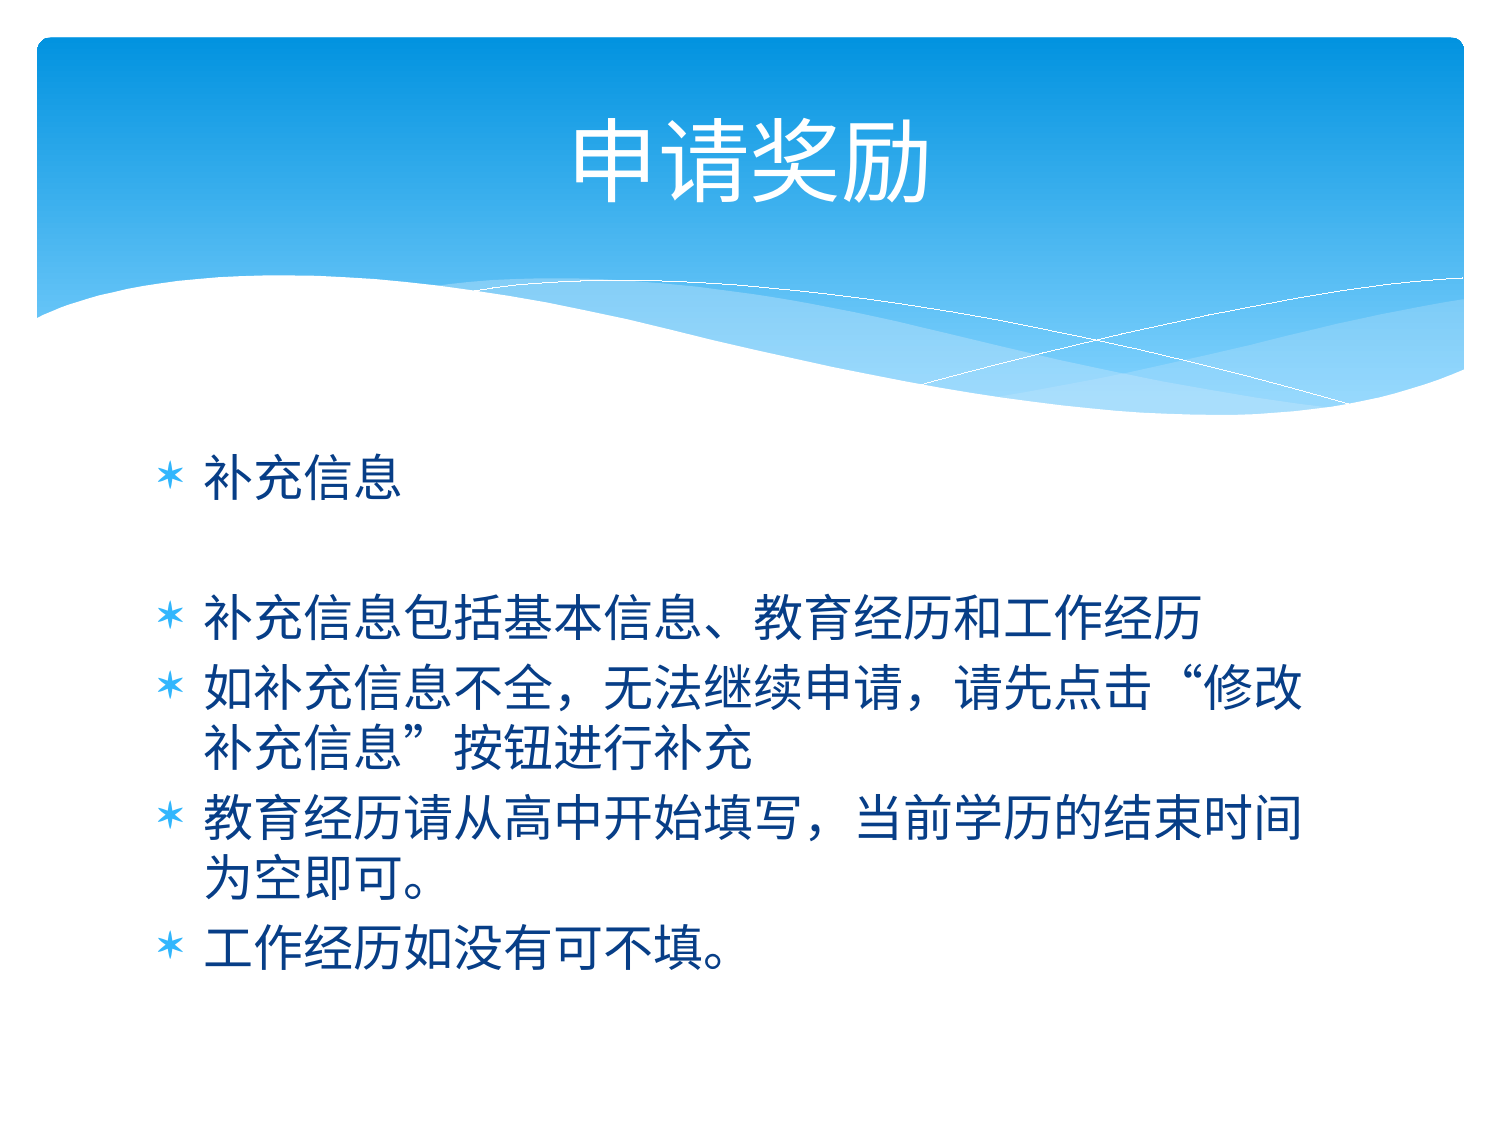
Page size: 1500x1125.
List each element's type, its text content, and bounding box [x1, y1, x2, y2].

list 补充信息 补充信息包括基本信息、教育经历和工作经历 如补充信息不全，无法继续申请，请先点击“修改补充信息”按钮进行补充 教育经历请从高中开始填写，当前学历的结束时间为空即可。 工作经历如没有可不填。 [143, 438, 1359, 1005]
title 申请奖励 [75, 55, 1425, 261]
